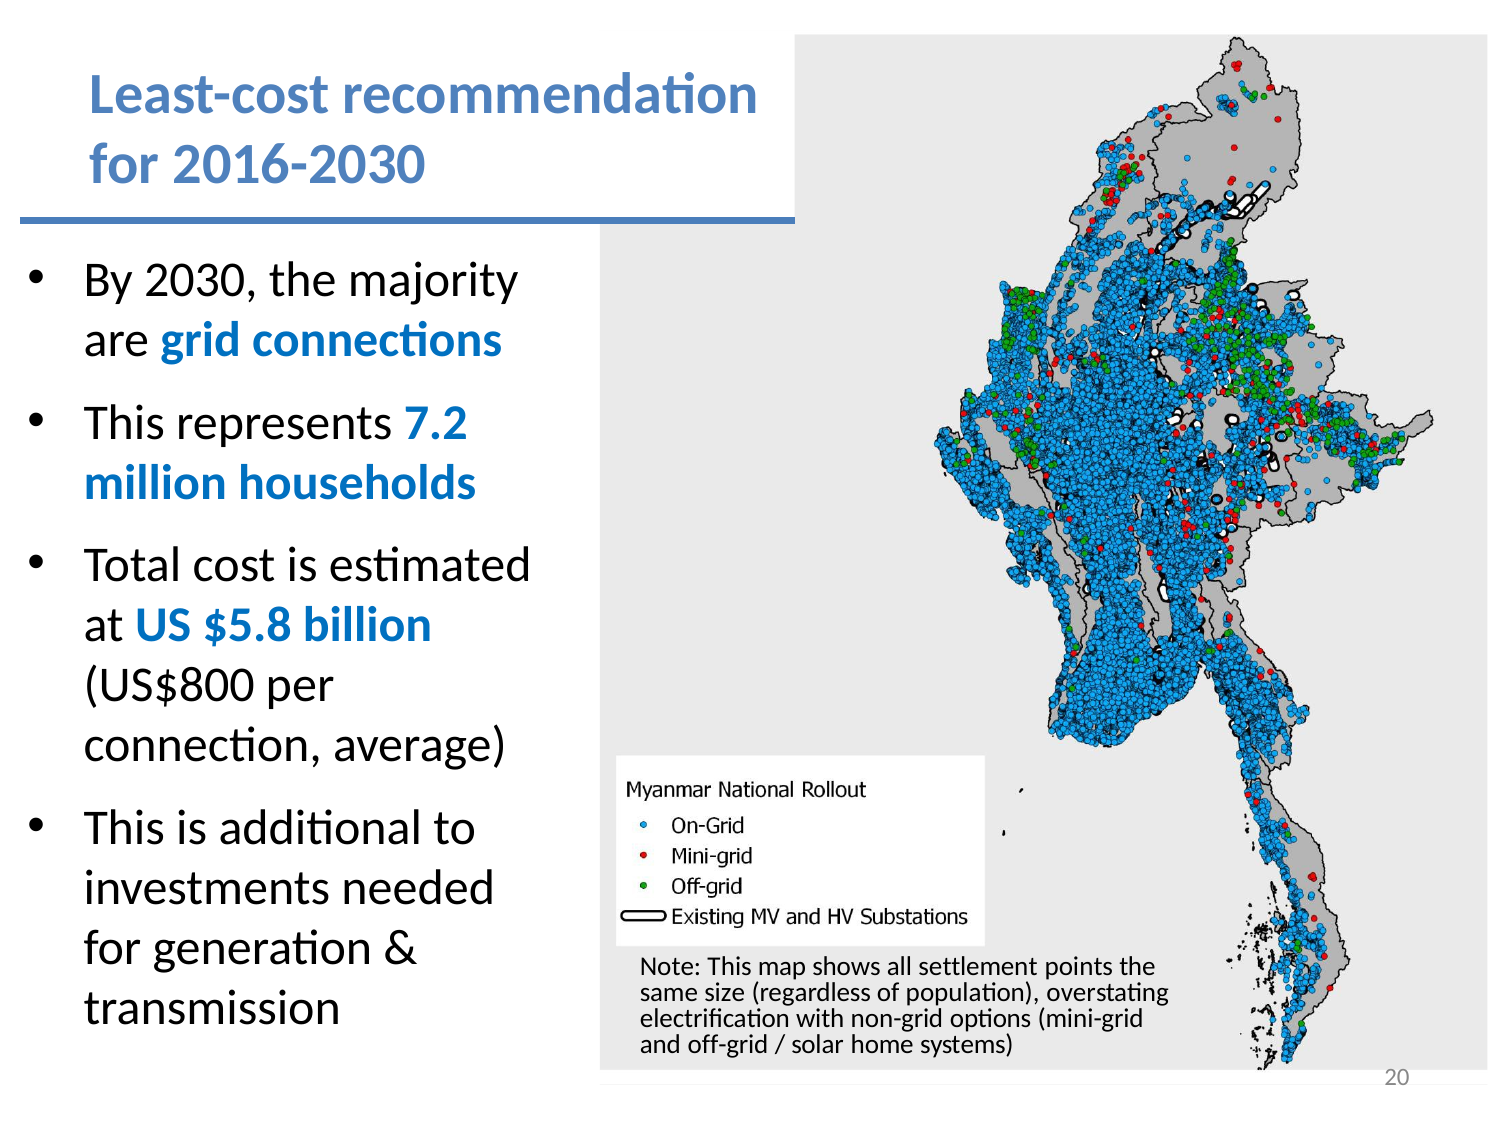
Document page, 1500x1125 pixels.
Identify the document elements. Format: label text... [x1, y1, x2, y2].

text_box By 2030, the majority are grid connections This represents 7.2 million households Total cost is estimated at US $5.8 billion (US$800 per connection, average) This is additional to investments needed for generation & transmission [12, 239, 573, 1085]
text_box Least-cost recommendation for 2016-2030 [73, 29, 797, 222]
text_box 20 [1382, 1060, 1413, 1091]
text_box [599, 24, 1488, 1085]
text_box Note: This map shows all settlement points the same size (regardless of population), overstating electrification with non-grid options (mini-grid and off-grid / solar home systems) [638, 954, 1175, 1059]
